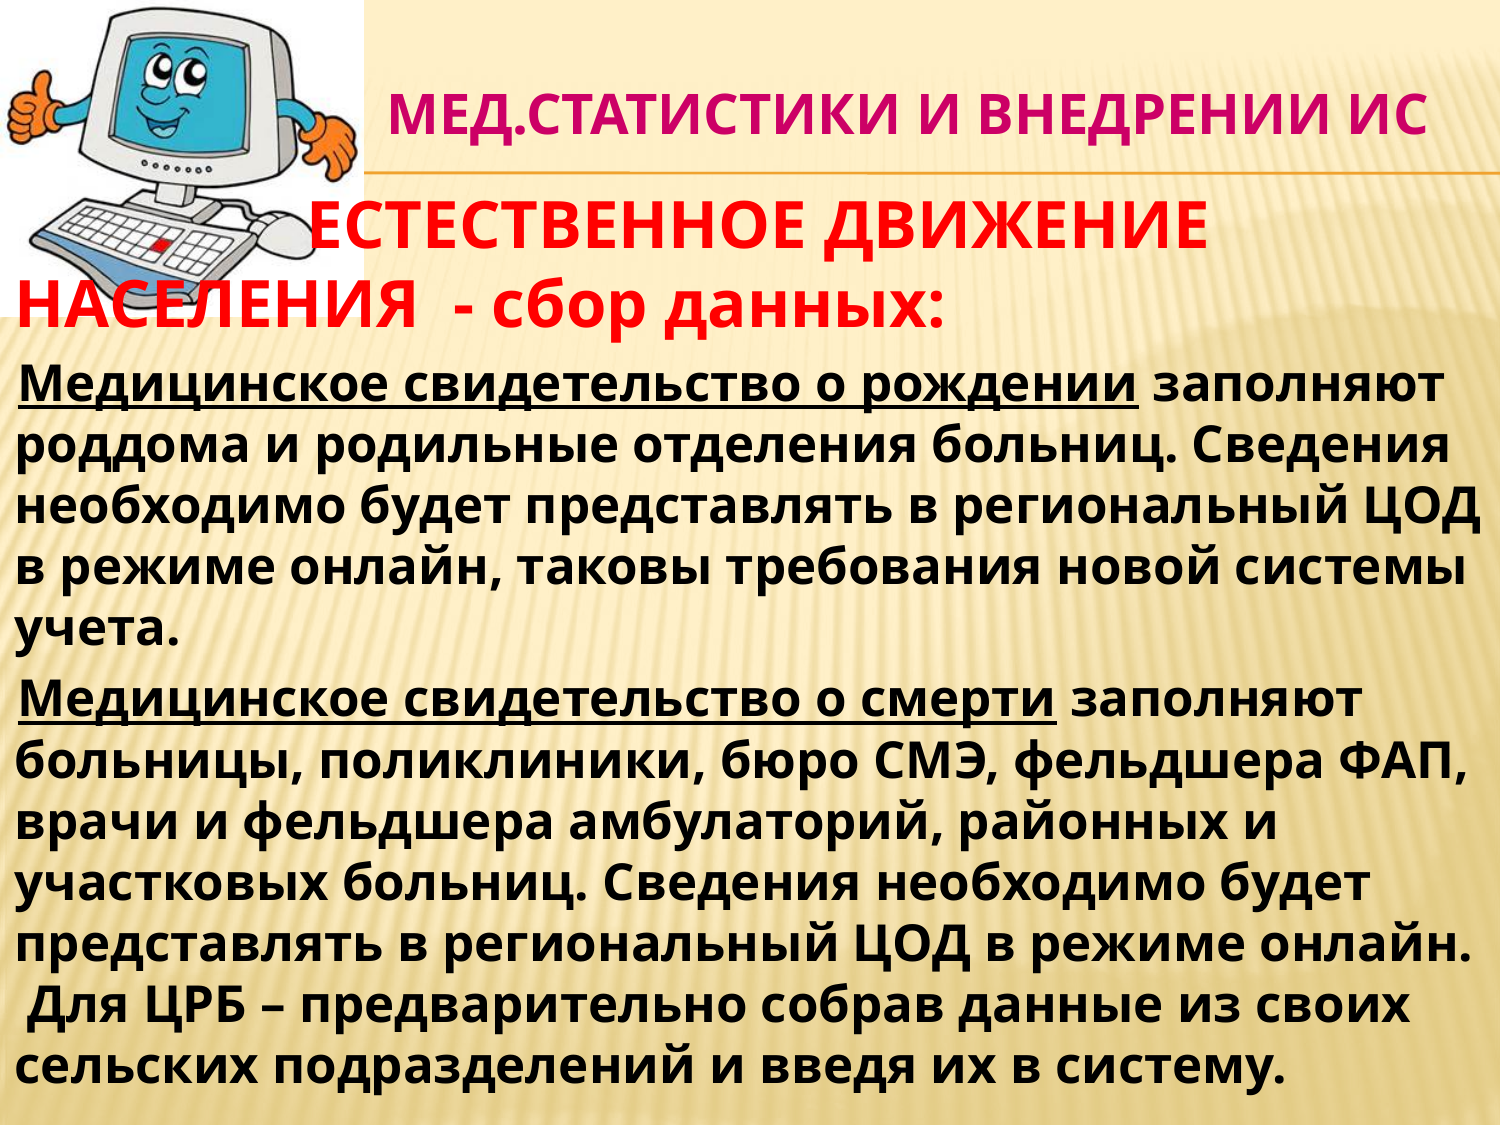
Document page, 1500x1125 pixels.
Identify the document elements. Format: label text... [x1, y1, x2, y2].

picture [0, 0, 364, 317]
title мед.статистики и внедрении ис [372, 46, 1500, 175]
list ЕСТЕСТВЕННОЕ ДВИЖЕНИЕ НАСЕЛЕНИЯ - сбор данных: Медицинское свидетельство о рождении заполняют роддома и родильные отделения больниц. Сведения необходимо будет представлять в региональный ЦОД в режиме онлайн, таковы требования новой системы учета. Медицинское свидетельство о смерти заполняют больницы, поликлиники, бюро СМЭ, фельдшера ФАП, врачи и фельдшера амбулаторий, районных и участковых больниц. Сведения необходимо будет представлять в региональный ЦОД в режиме онлайн. Для ЦРБ – предварительно собрав данные из своих сельских подразделений и введя их в систему. [0, 175, 1500, 1125]
